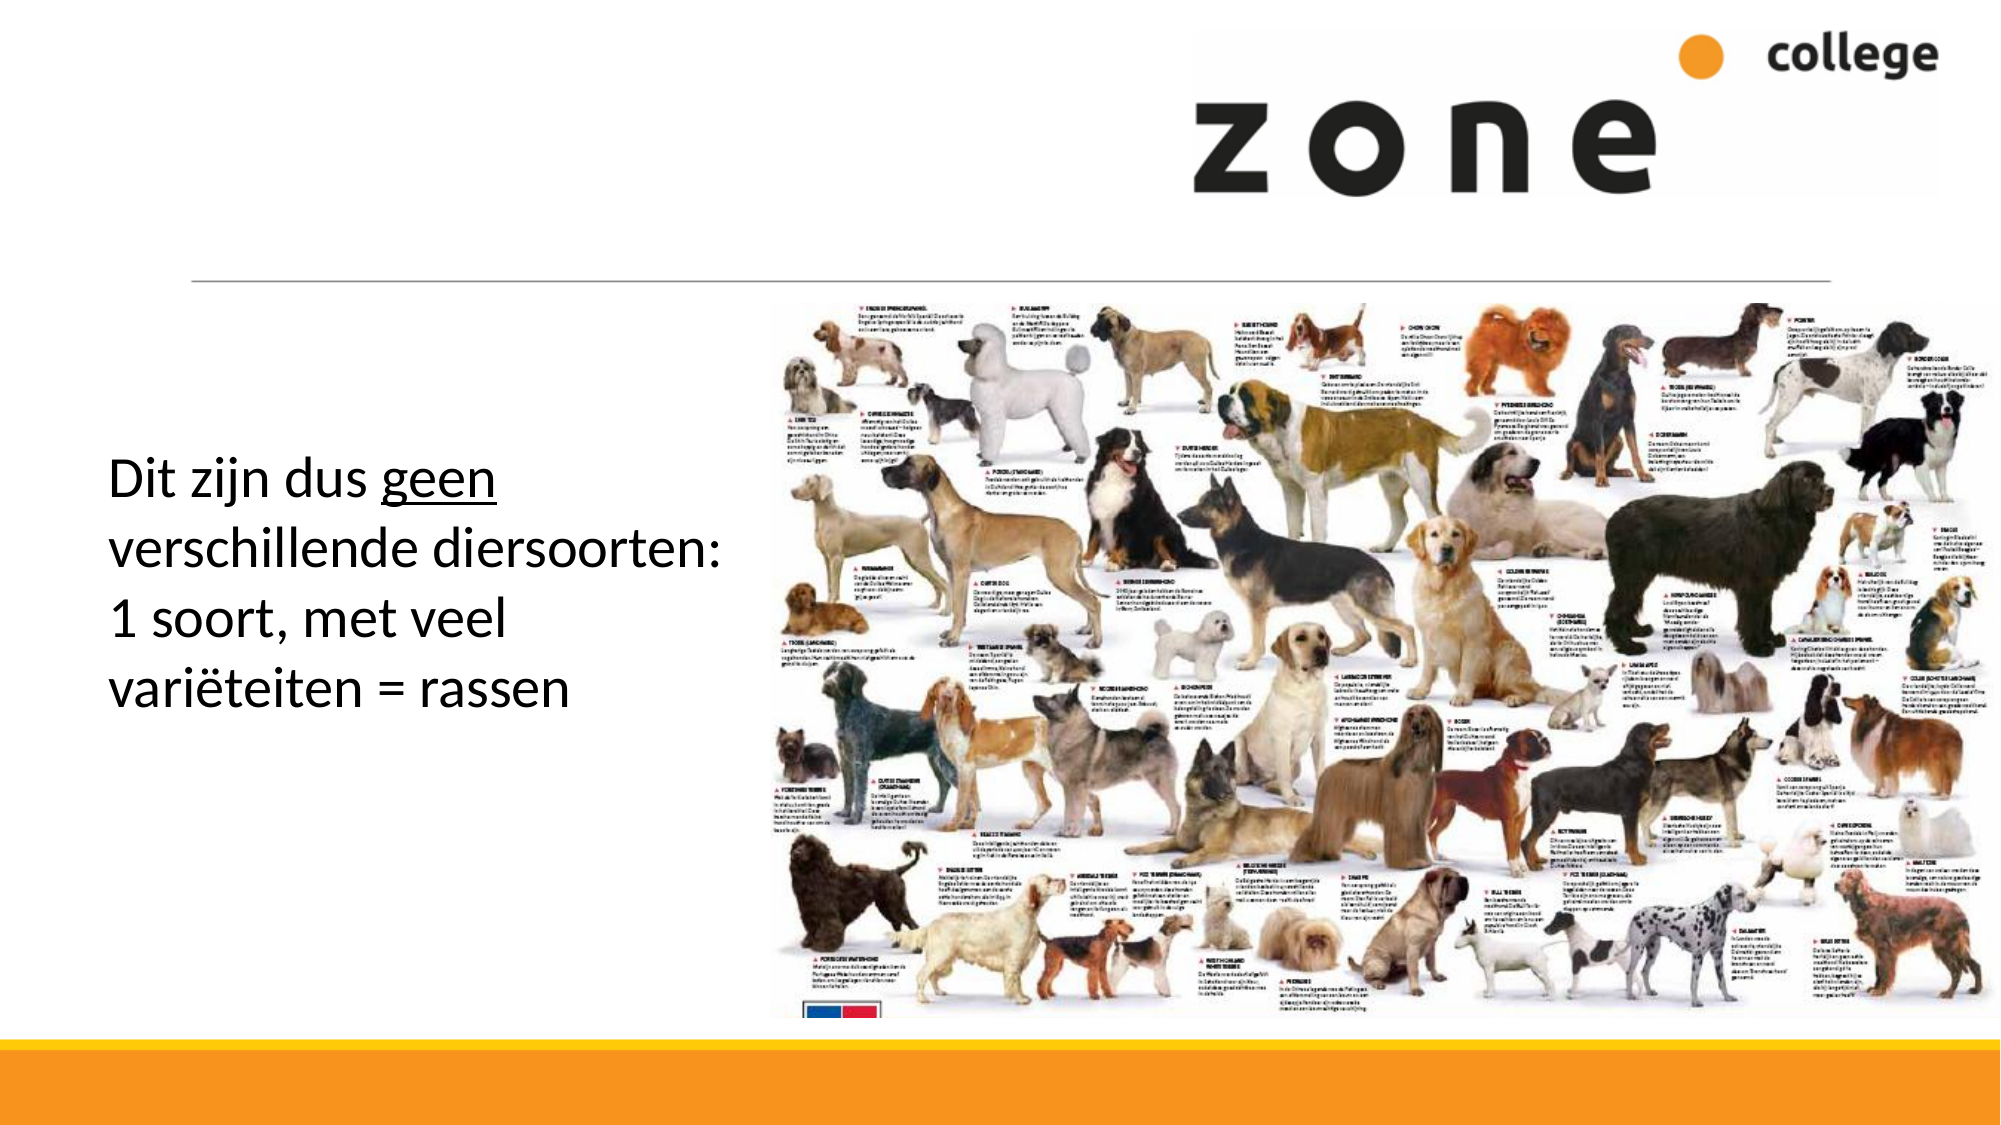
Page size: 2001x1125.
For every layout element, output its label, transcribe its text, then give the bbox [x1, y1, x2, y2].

text_box Dit zijn dus geen verschillende diersoorten: 1 soort, met veel variëteiten = rassen [93, 432, 769, 727]
picture [0, 0, 2001, 1125]
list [769, 303, 2000, 1018]
